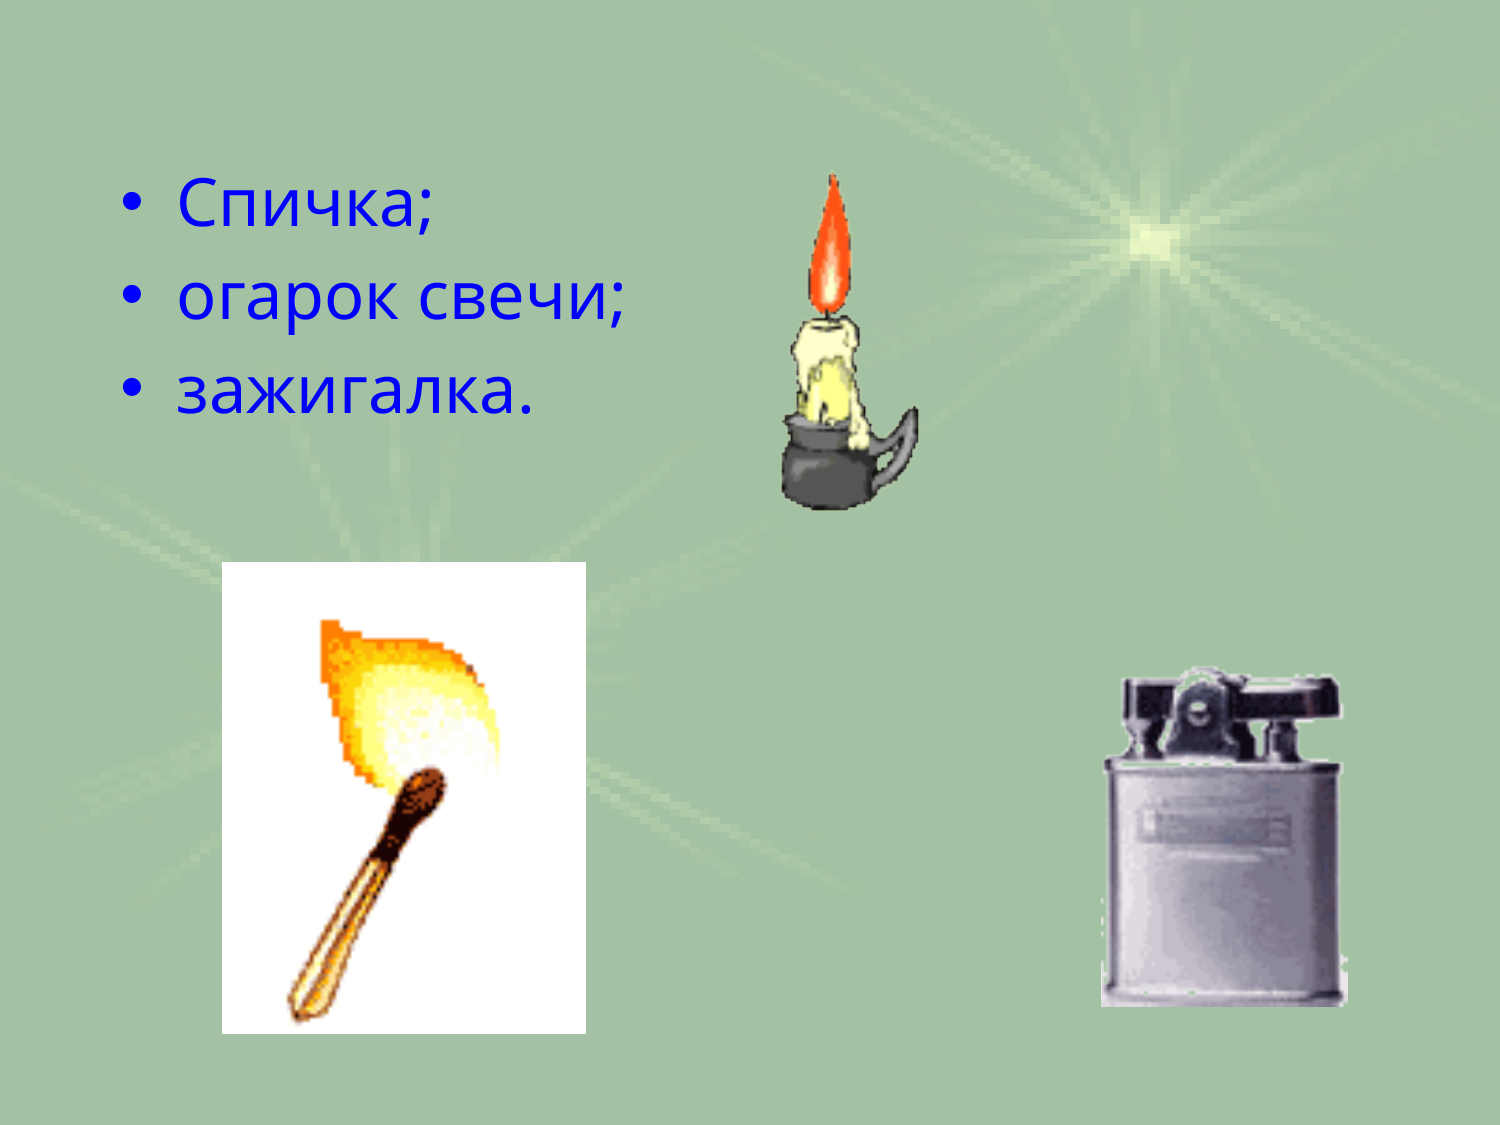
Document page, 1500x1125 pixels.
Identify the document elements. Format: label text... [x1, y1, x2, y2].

list Спичка; огарок свечи; зажигалка. [105, 152, 739, 516]
picture [0, 0, 1500, 1125]
